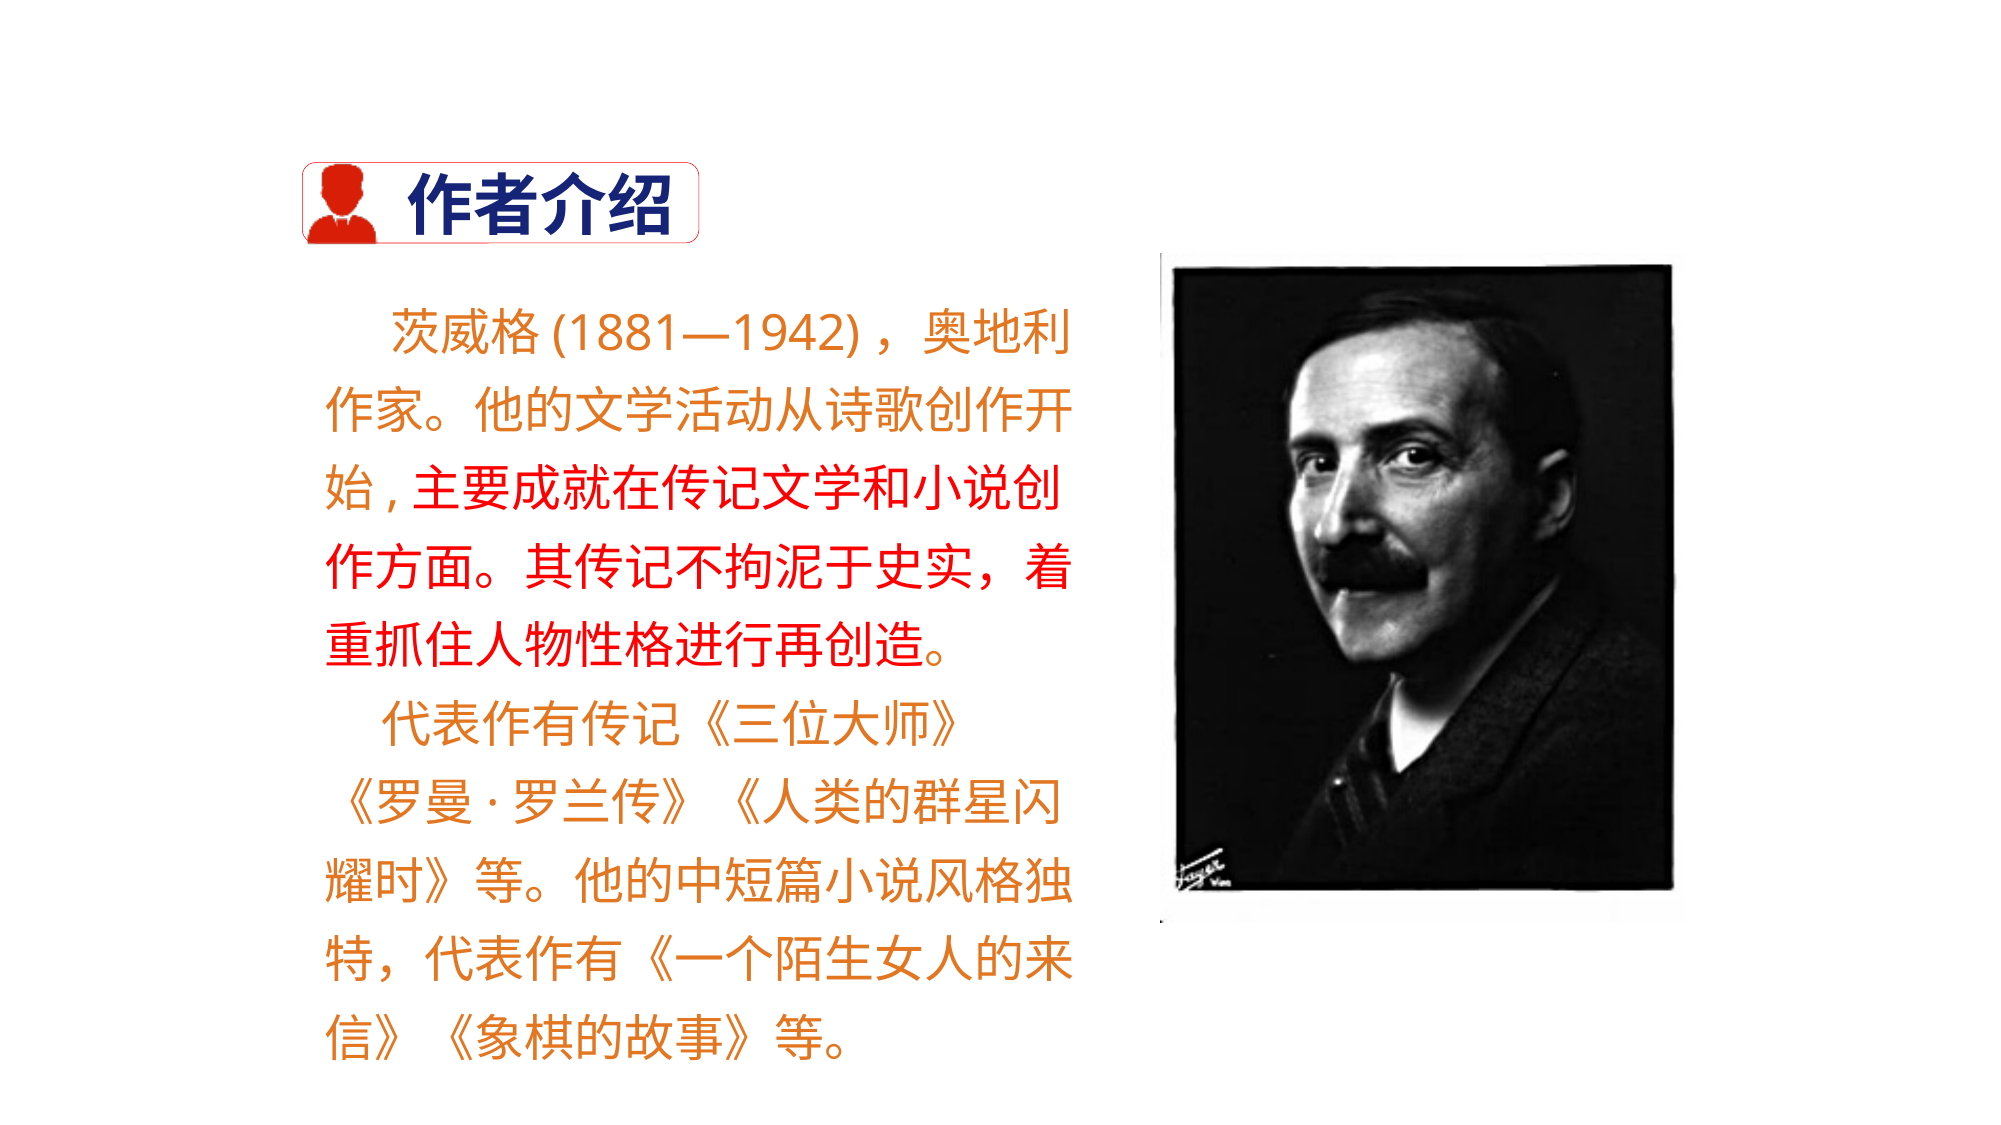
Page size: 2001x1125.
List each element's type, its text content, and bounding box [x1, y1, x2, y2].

text_box [387, 161, 392, 245]
list 茨威格(1881—1942)，奥地利 作家。他的文学活动从诗歌创作开 始,主要成就在传记文学和小说创 作方面。其传记不拘泥于史实，着 重抓住人物性格进行再创造。 代表作有传记《三位大师》 《罗曼·罗兰传》《人类的群星闪 耀时》等。他的中短篇小说风格独 特，代表作有《一个陌生女人的来 信》《象棋的故事》等。 [309, 286, 1112, 1086]
text_box 作者介绍 [392, 155, 729, 251]
picture [297, 158, 387, 249]
picture [1160, 253, 1685, 923]
